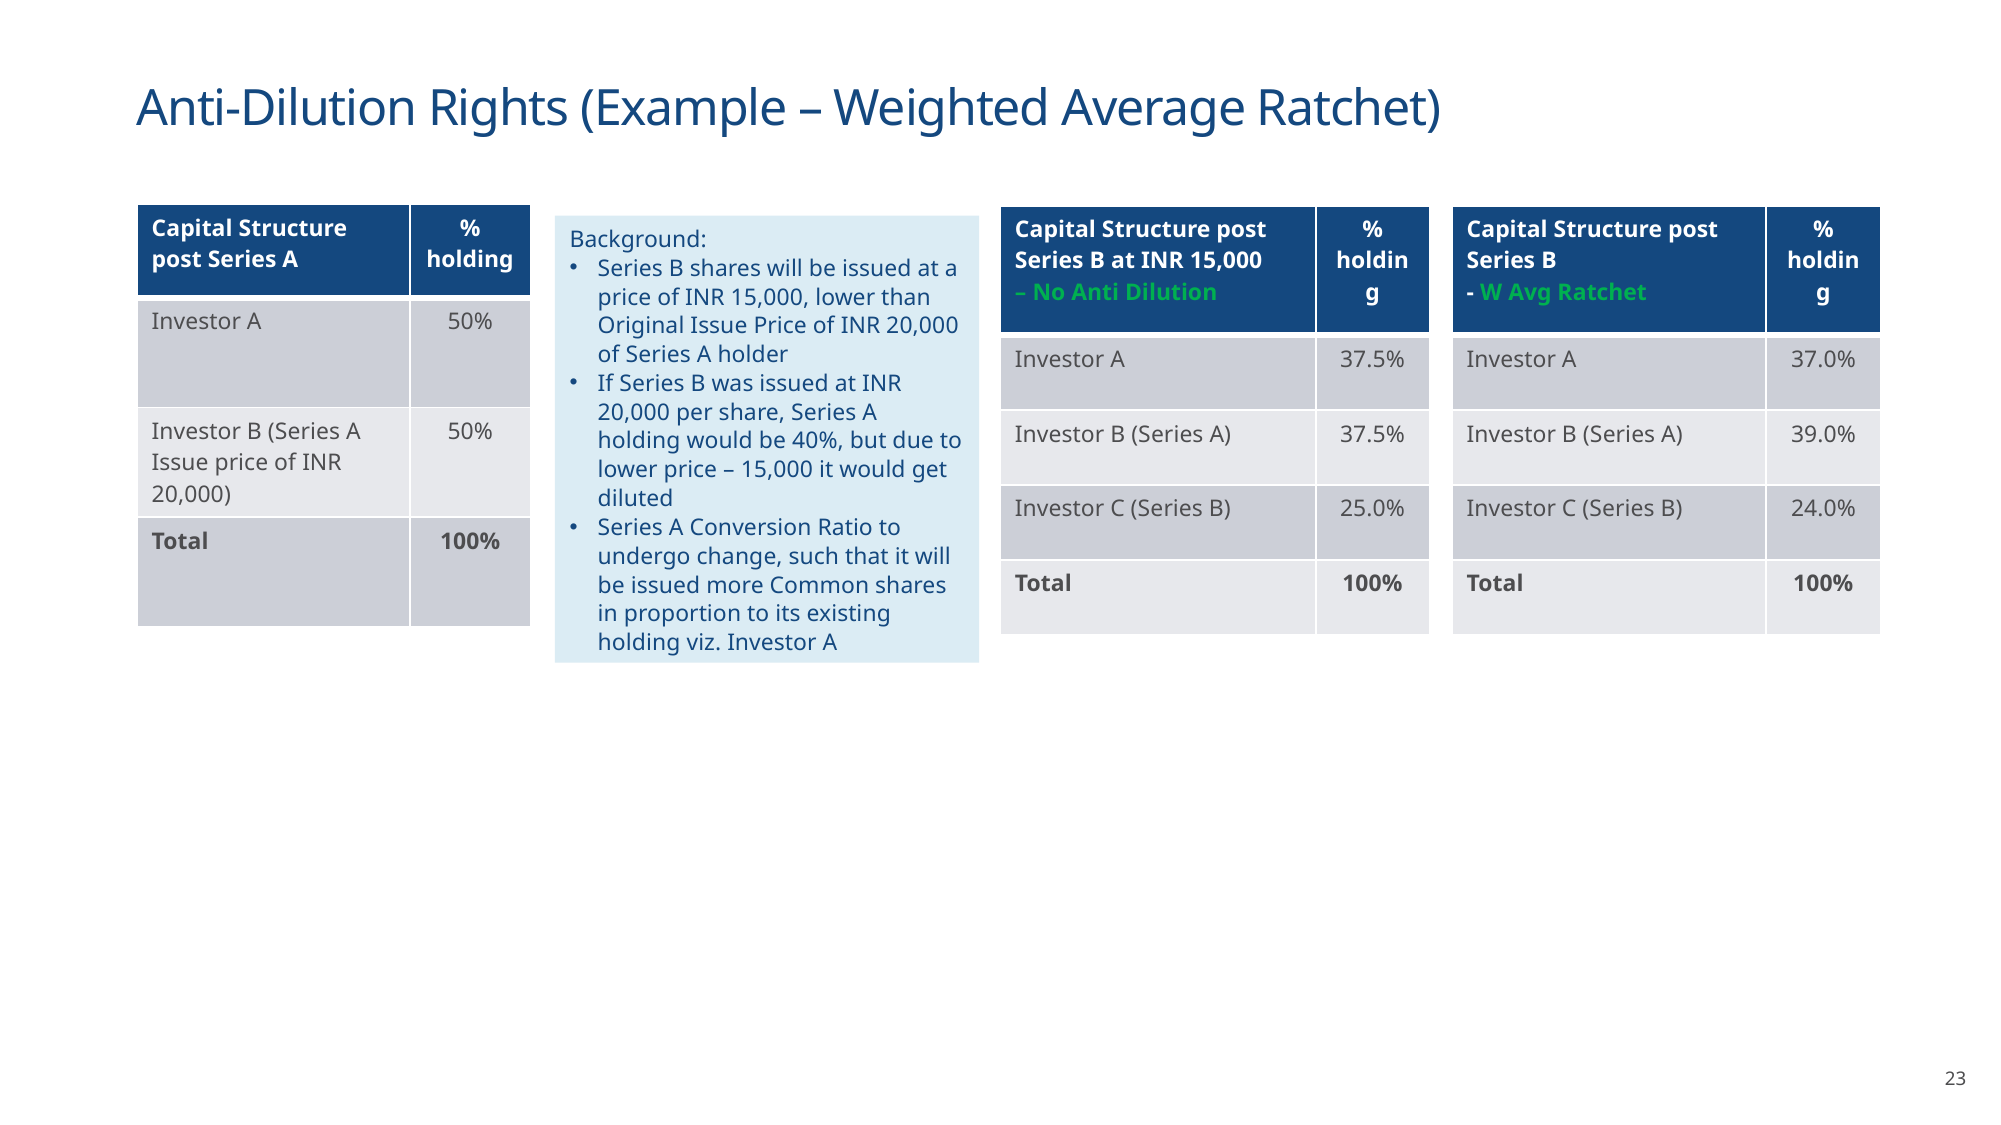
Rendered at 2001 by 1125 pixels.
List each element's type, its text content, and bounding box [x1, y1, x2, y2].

table_cell 100% [1317, 561, 1429, 634]
table_cell Total [1453, 561, 1765, 634]
table_header % holding [411, 205, 530, 295]
table_cell 39.0% [1767, 411, 1880, 484]
table_cell Total [138, 518, 409, 626]
table_cell 100% [1767, 561, 1880, 634]
table_cell Investor C (Series B) [1001, 486, 1315, 559]
table_cell 37.5% [1317, 338, 1429, 409]
table_header Capital Structure post Series B at INR 15,000 – No Anti Dilution [1001, 207, 1315, 332]
table_cell Investor B (Series A Issue price of INR 20,000) [138, 408, 409, 516]
table_cell 100% [411, 518, 530, 626]
table_cell Investor C (Series B) [1453, 486, 1765, 559]
text_box 23 [1930, 1058, 2000, 1088]
table_cell Investor A [138, 301, 409, 407]
table_cell Investor A [1001, 338, 1315, 409]
title Anti-Dilution Rights (Example – Weighted Average Ratchet) [136, 13, 1581, 189]
table_header Capital Structure post Series B - W Avg Ratchet [1453, 207, 1765, 332]
text_box Background: Series B shares will be issued at a price of INR 15,000, lower than Original Issue Price of INR 20,000 of Series A holder If Series B was issued at INR 20,000 per share, Series A holding would be 40%, but due to lower price – 15,000 it would get diluted Series A Conversion Ratio to undergo change, such that it will be issued more Common shares in proportion to its existing holding viz. Investor A [554, 215, 980, 663]
table_cell 50% [411, 408, 530, 516]
table_header Capital Structure post Series A [138, 205, 409, 295]
table_cell Total [1001, 561, 1315, 634]
table_cell 37.0% [1767, 338, 1880, 409]
table_cell 24.0% [1767, 486, 1880, 559]
table_cell 50% [411, 301, 530, 407]
table_cell 25.0% [1317, 486, 1429, 559]
table_cell Investor A [1453, 338, 1765, 409]
table_header % holding [1317, 207, 1429, 332]
table_cell 37.5% [1317, 411, 1429, 484]
table_header % holding [1767, 207, 1880, 332]
table_cell Investor B (Series A) [1453, 411, 1765, 484]
table_cell Investor B (Series A) [1001, 411, 1315, 484]
